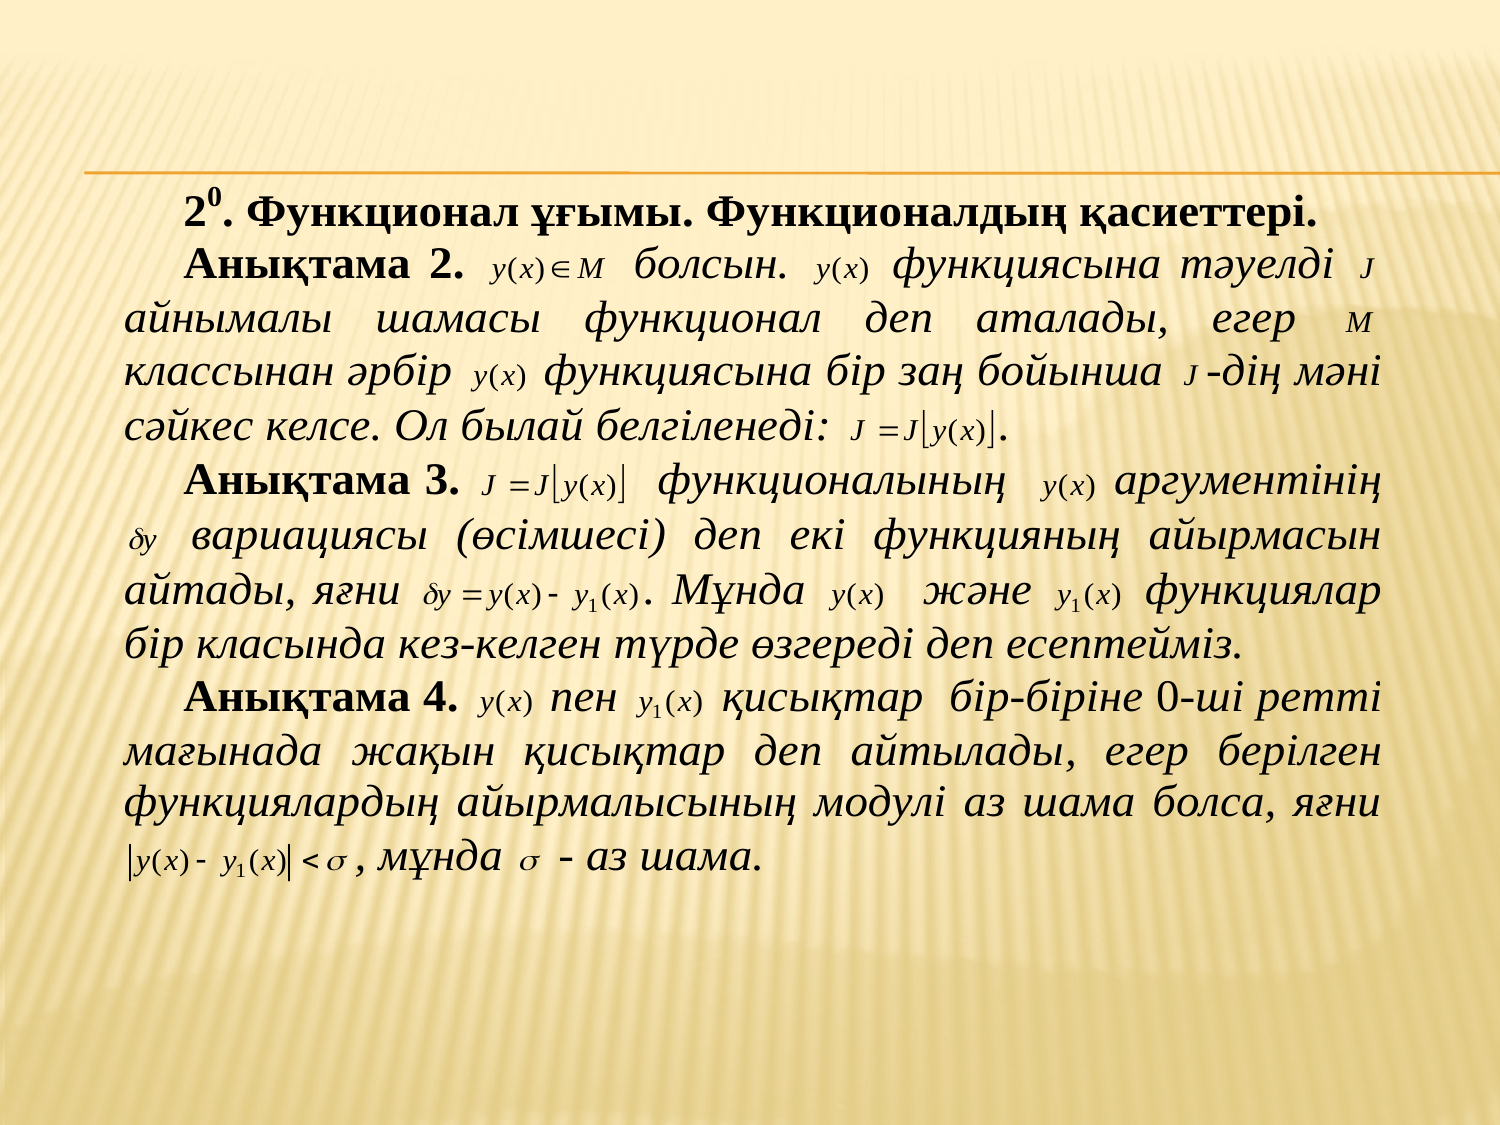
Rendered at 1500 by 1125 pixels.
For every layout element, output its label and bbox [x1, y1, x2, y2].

text_box [123, 184, 1380, 990]
